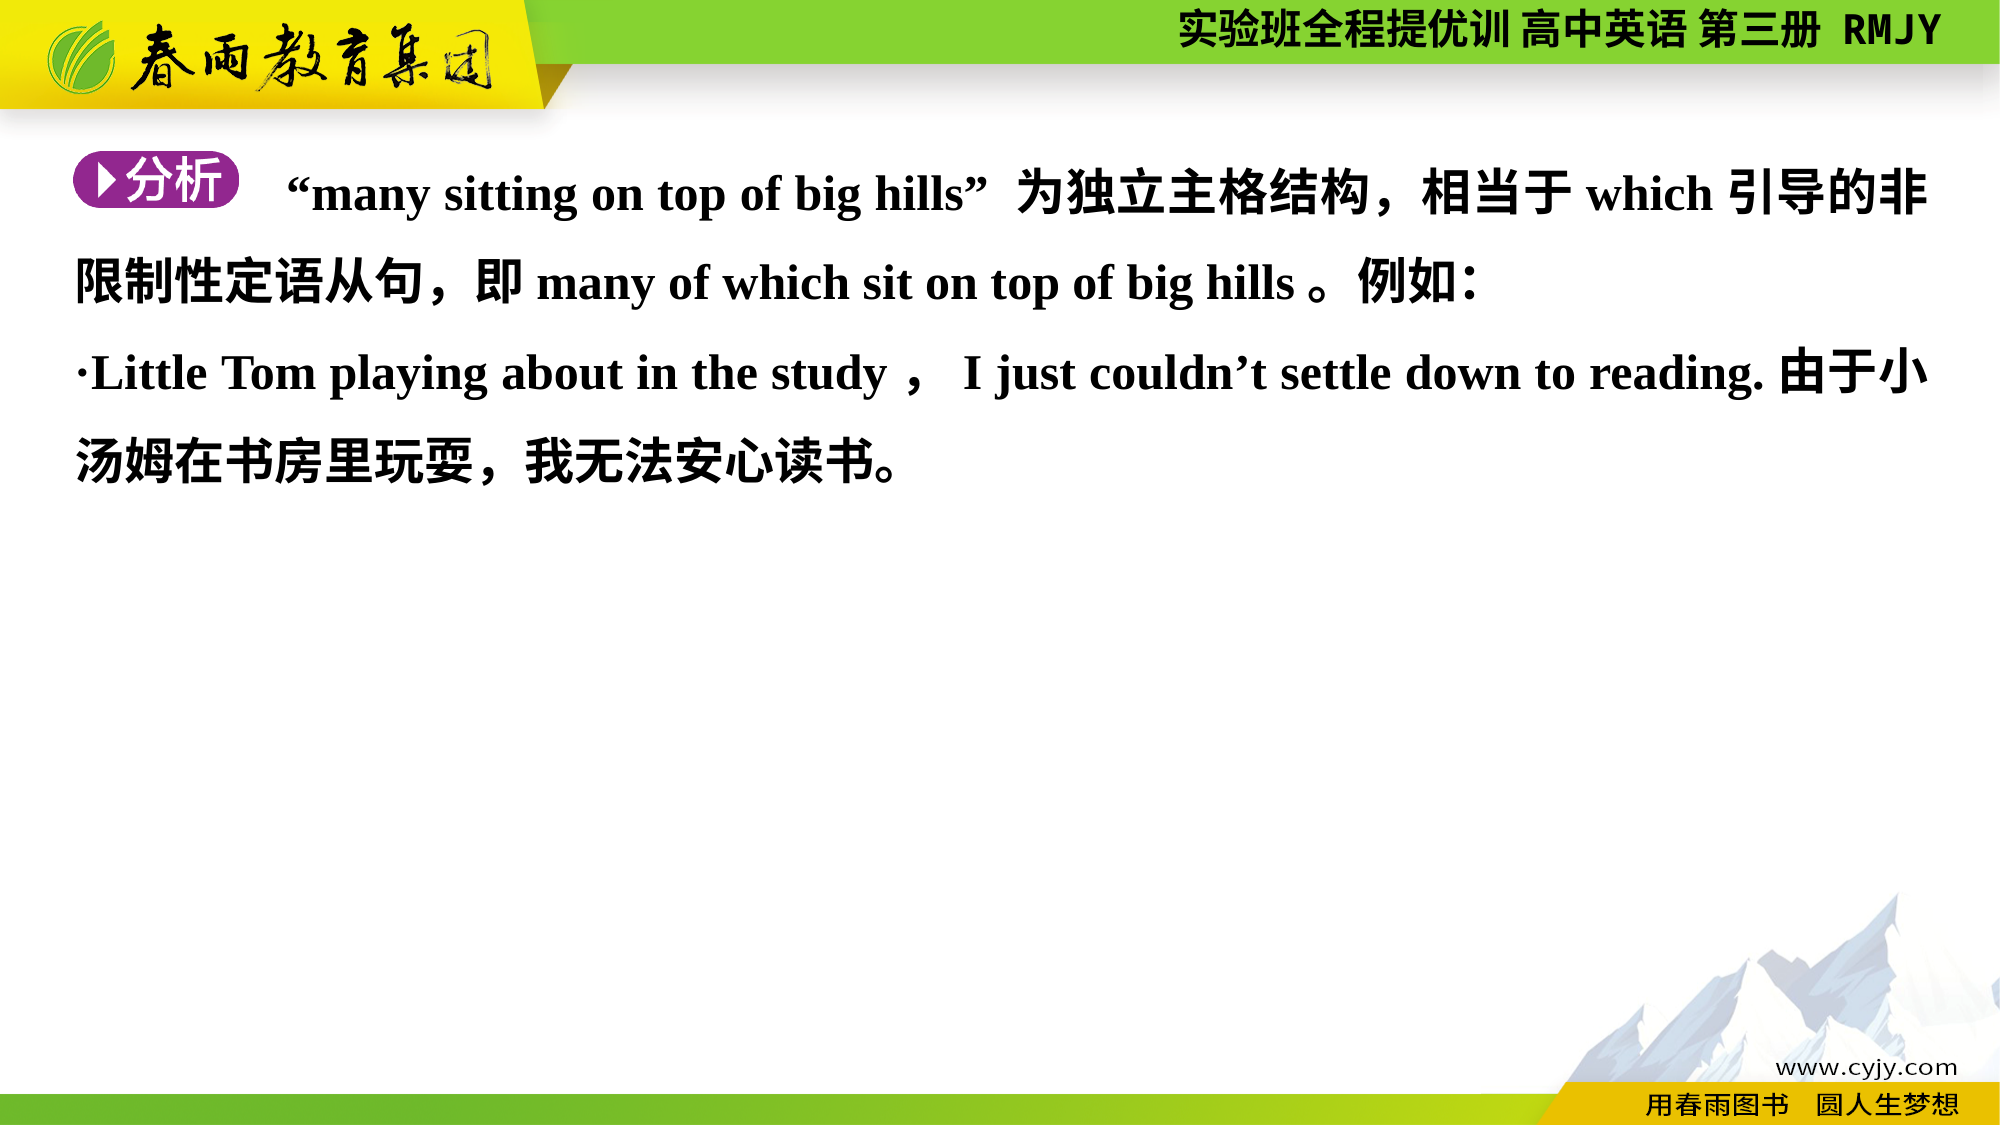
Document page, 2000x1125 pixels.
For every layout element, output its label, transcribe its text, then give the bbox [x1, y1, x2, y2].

list “many sitting on top of big hills” 为独立主格结构，相当于which引导的非限制性定语从句，即many of which sit on top of big hills。例如： ·Little Tom playing about in the study，I just couldn’t settle down to reading.由于小汤姆在书房里玩耍，我无法安心读书。 [59, 122, 1944, 490]
picture [0, 0, 2000, 1125]
